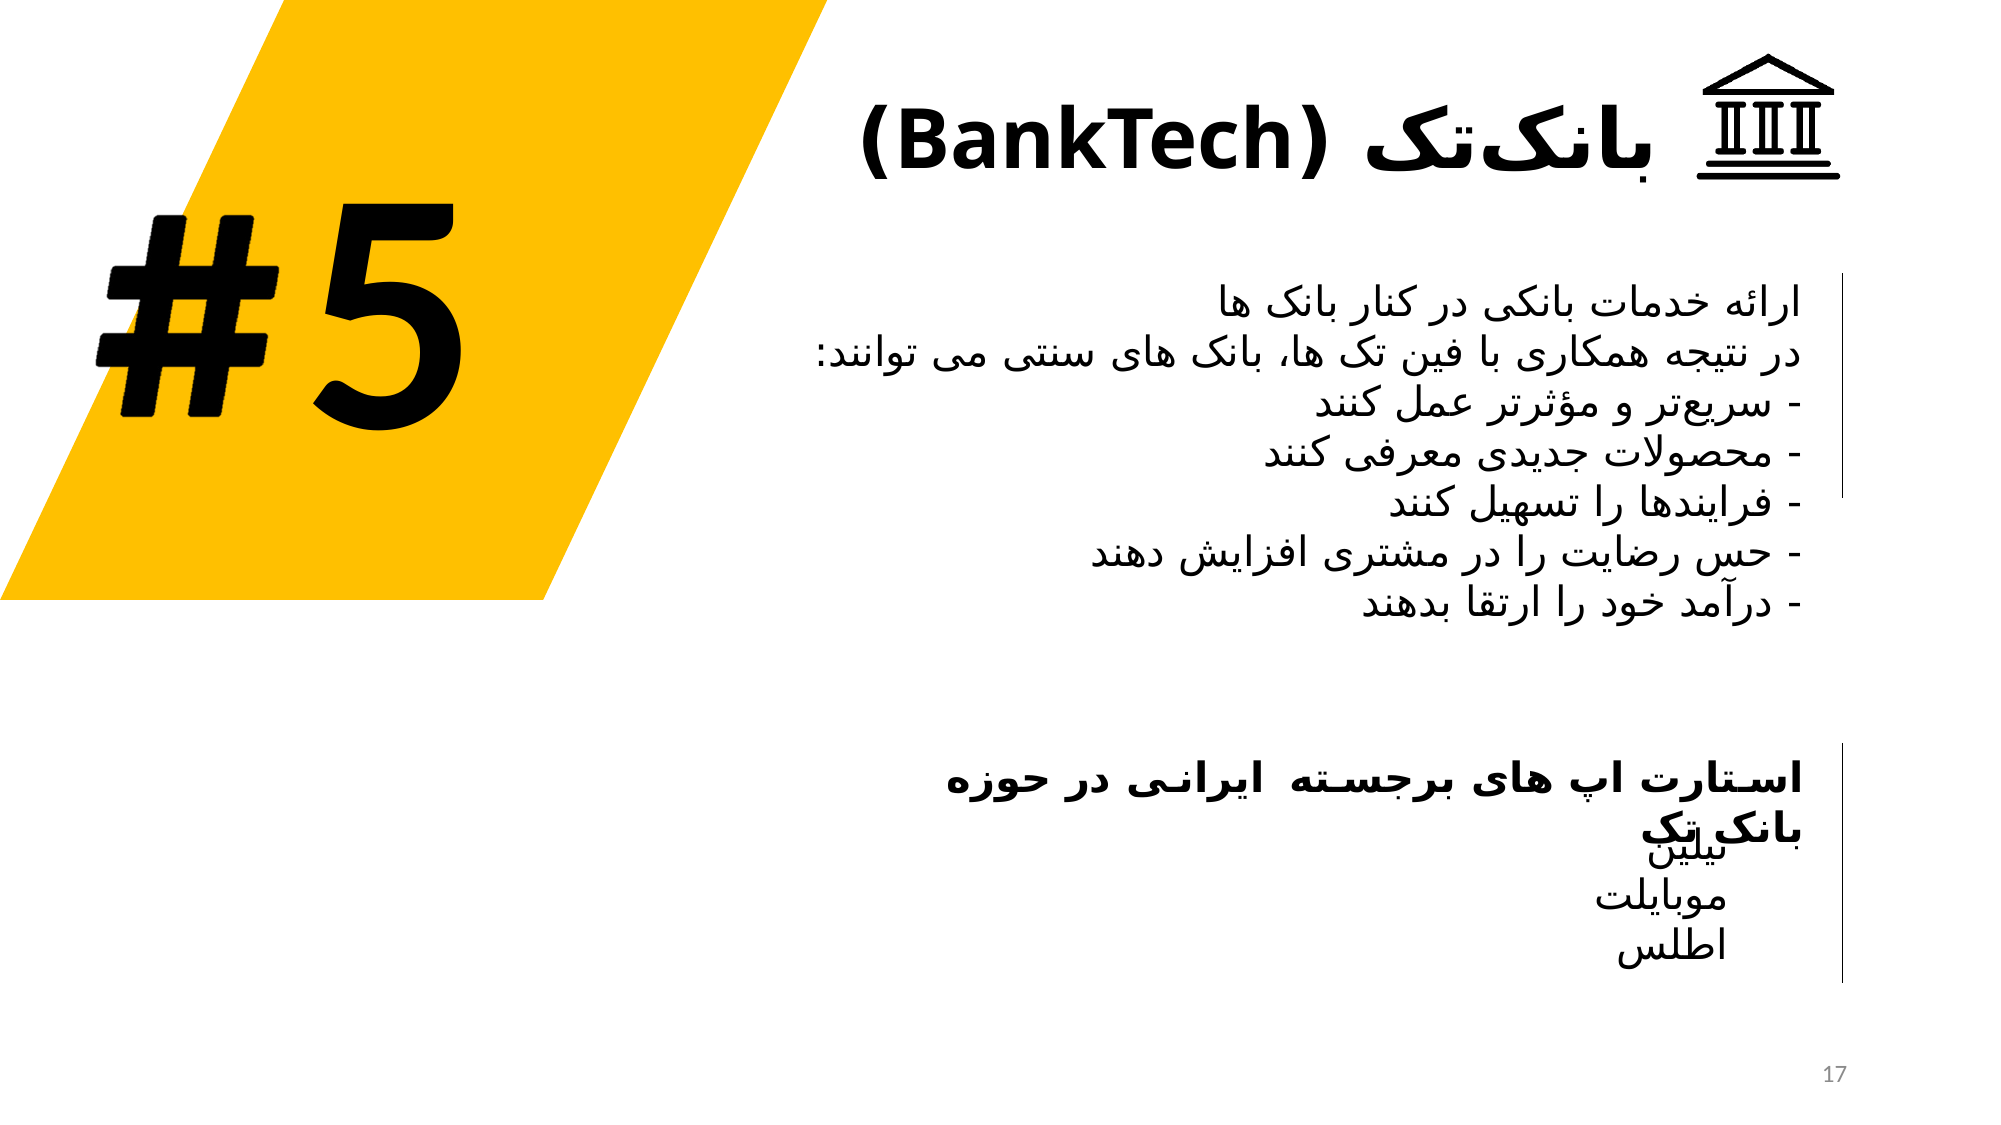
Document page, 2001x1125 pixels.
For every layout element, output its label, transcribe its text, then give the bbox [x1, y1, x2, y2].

text_box ارائه خدمات بانکی در کنار بانک ها در نتیجه همکاری با فین تک ها، بانک های سنتی می توانند: - سریع‌تر و مؤثرتر عمل کنند - محصولات جدیدی معرفی کنند - فرایندها را تسهیل کنند - حس رضایت را در مشتری افزایش دهند - درآمد خود را ارتقا بدهند [758, 267, 1817, 633]
text_box 5 [288, 226, 494, 505]
picture [1693, 41, 1843, 191]
picture [86, 206, 288, 426]
text_box [255, 0, 829, 57]
text_box استارت اپ های برجسته ایرانی در حوزه بانک تک [921, 742, 1819, 810]
text_box نیلین موبایلت اطلس [403, 810, 1819, 975]
text_box [0, 226, 722, 601]
text_box بانک‌تک (BankTech) [236, 57, 1674, 226]
slide_number 17 [1412, 1042, 1863, 1103]
text_box [185, 99, 236, 206]
